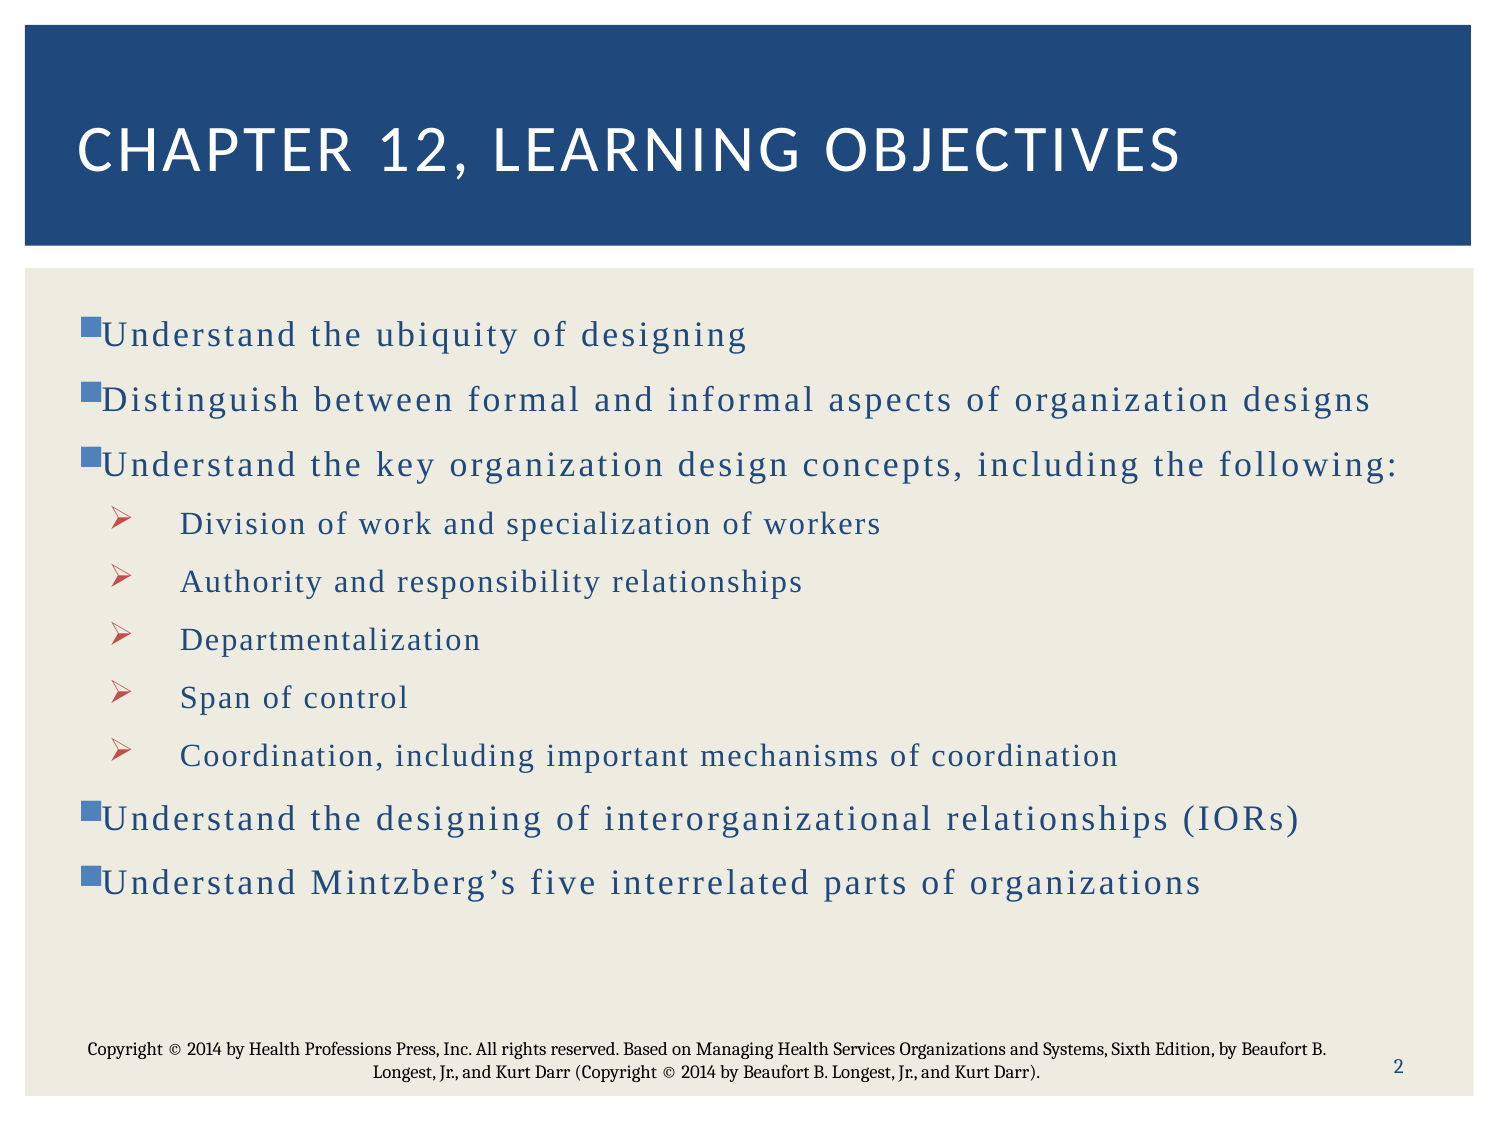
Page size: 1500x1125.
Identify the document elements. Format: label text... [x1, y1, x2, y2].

slide_number 2 [1349, 1041, 1448, 1089]
list Understand the ubiquity of designing Distinguish between formal and informal aspects of organization designs Understand the key organization design concepts, including the following: Division of work and specialization of workers Authority and responsibility relationships Departmentalization Span of control Coordination, including important mechanisms of coordination Understand the designing of interorganizational relationships (IORs) Understand Mintzberg’s five interrelated parts of organizations [62, 281, 1442, 1005]
title Chapter 12, Learning objectives [62, 58, 1438, 232]
